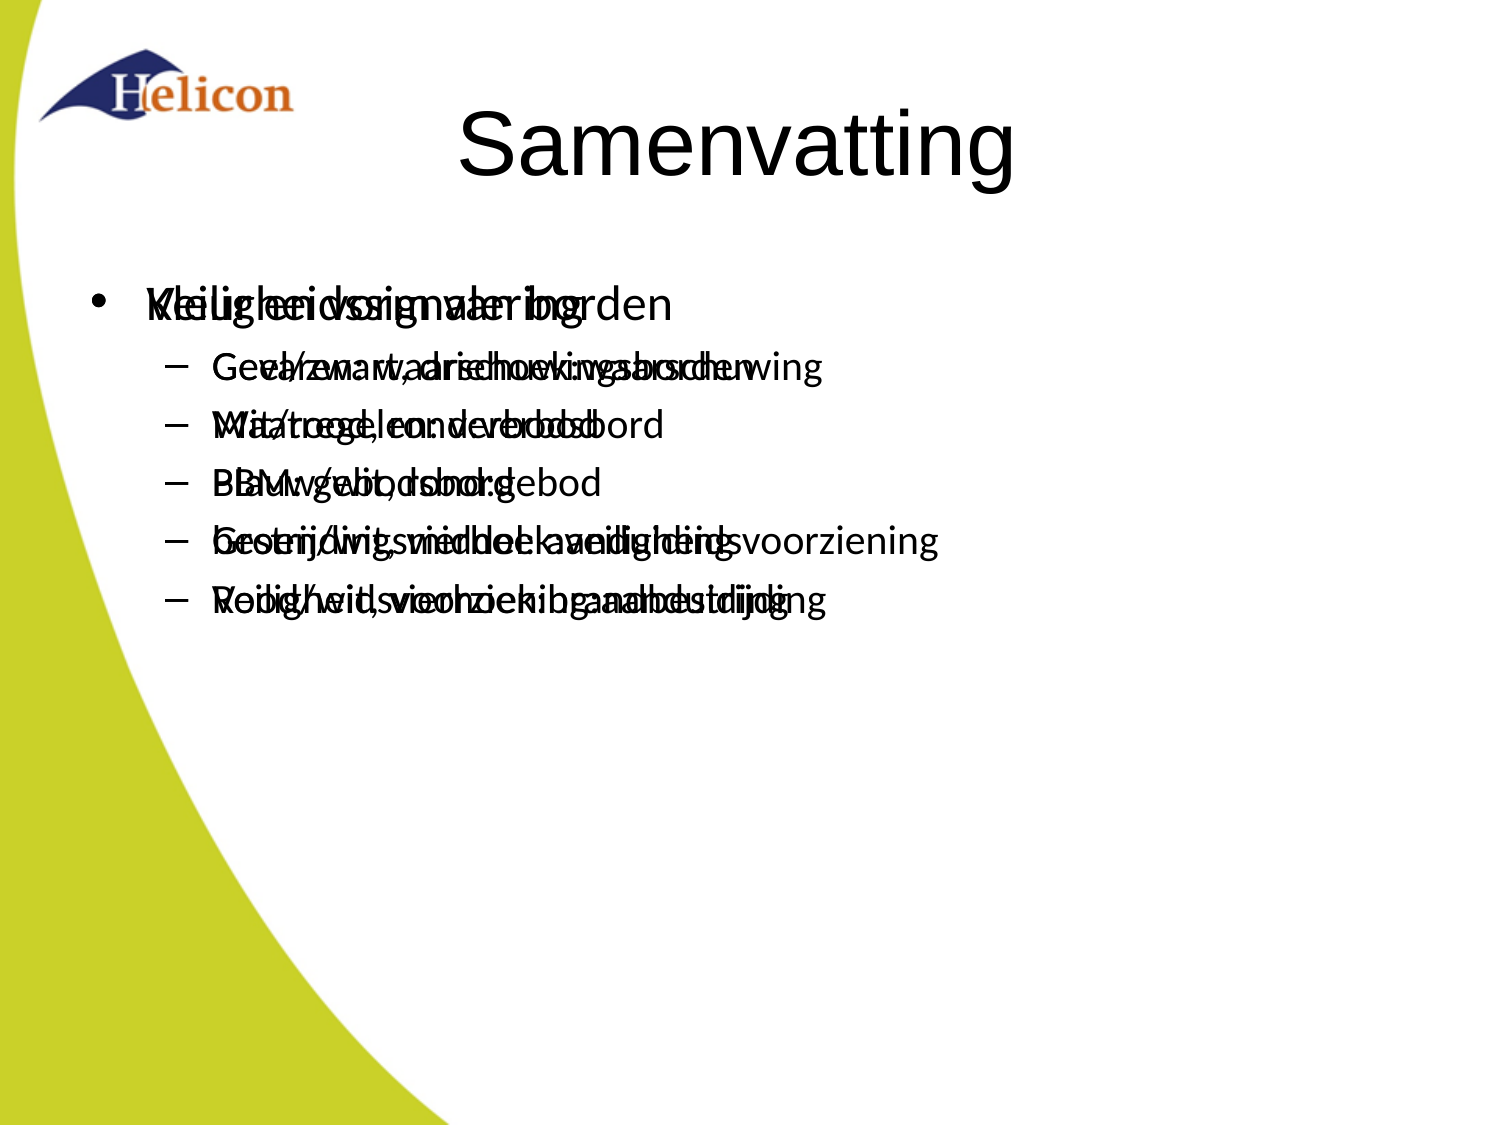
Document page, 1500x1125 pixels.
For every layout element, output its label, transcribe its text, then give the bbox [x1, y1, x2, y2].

picture [0, 0, 1500, 1125]
title Samenvatting [75, 45, 1425, 233]
list Kleur en vorm van borden Geel/zwart, driehoek:waarschuwing Wit/rood, rond:verbod Blauw/wit, rond:gebod Groen/wit, vierhoek:veiligheidsvoorziening Rood/wit, vierhoek:brandbestrijding [75, 262, 1425, 1005]
